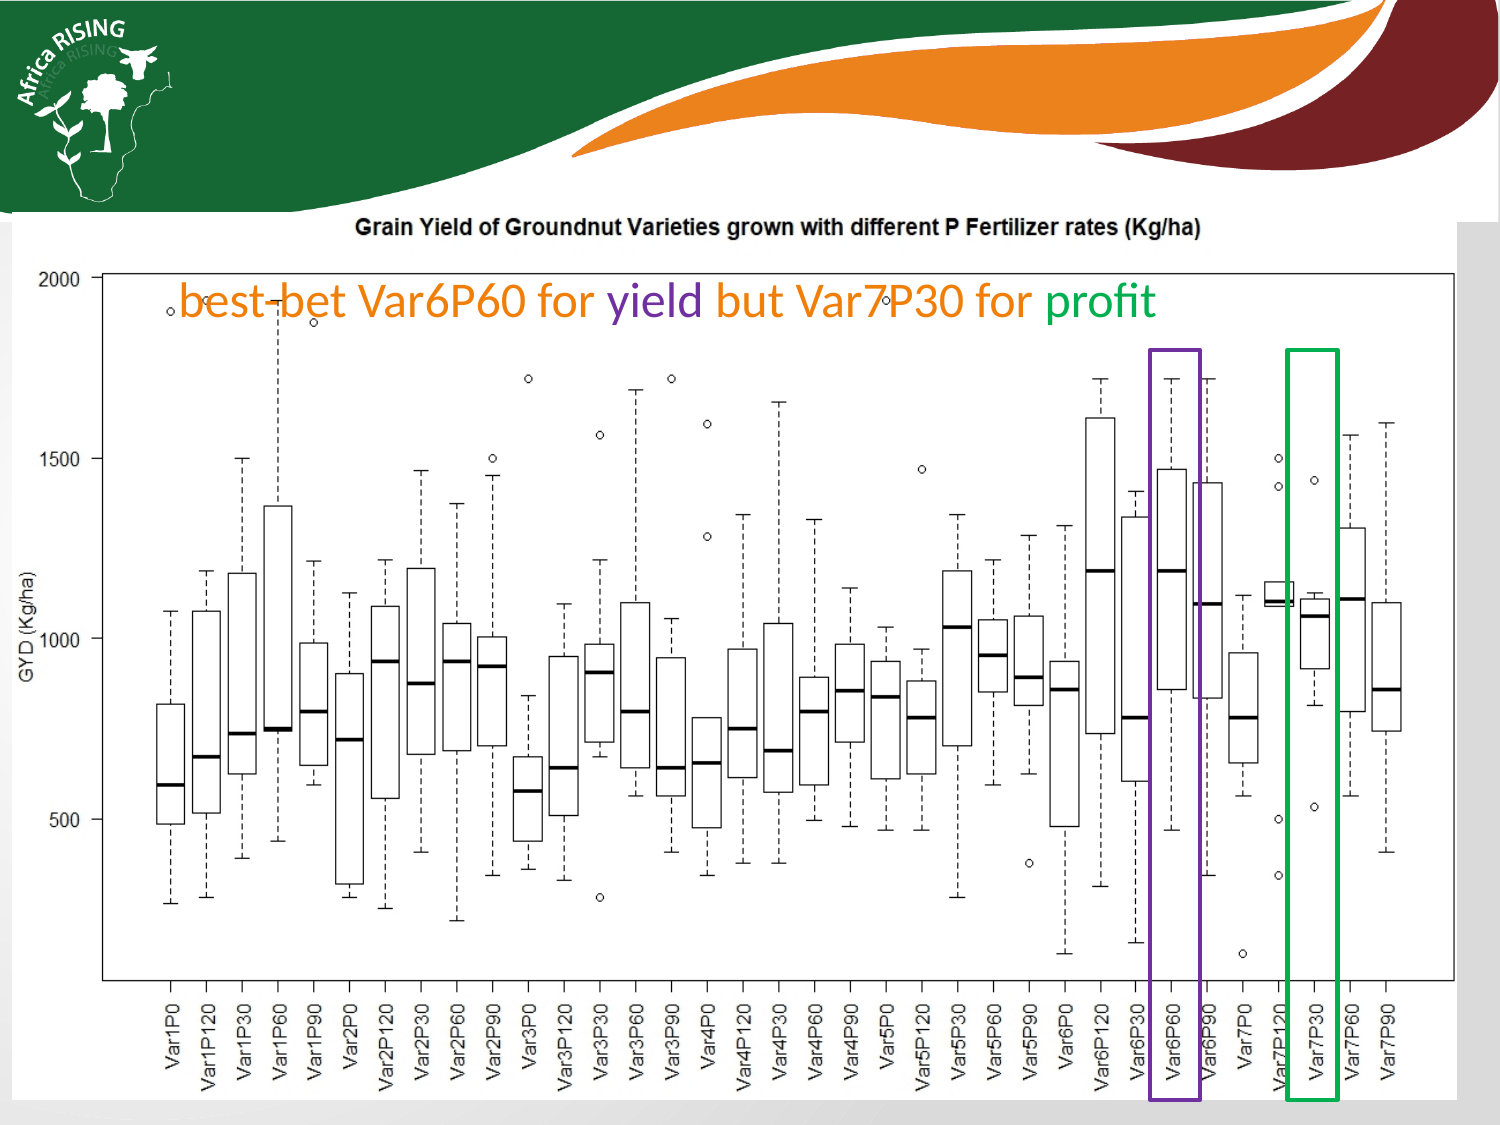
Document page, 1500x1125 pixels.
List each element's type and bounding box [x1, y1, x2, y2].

text_box [11, 211, 1458, 1101]
picture [0, 0, 1499, 222]
